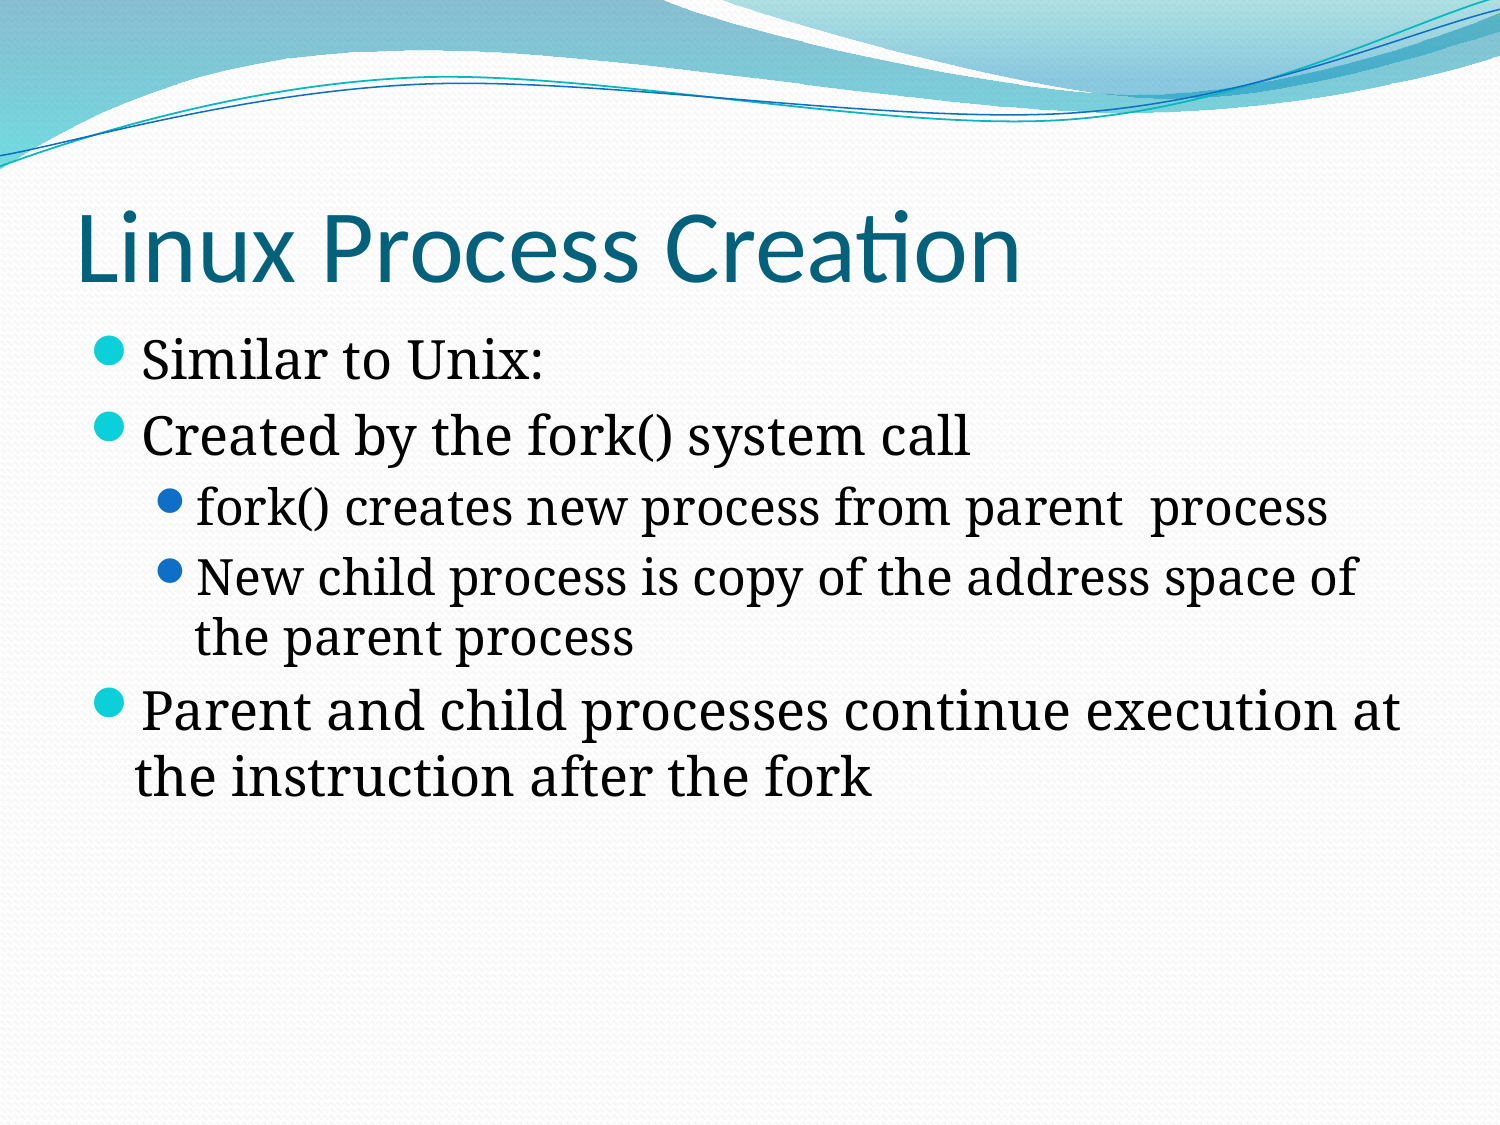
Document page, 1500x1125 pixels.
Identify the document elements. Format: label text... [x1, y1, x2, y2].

title Linux Process Creation [75, 115, 1425, 303]
list Similar to Unix: Created by the fork() system call fork() creates new process from parent process New child process is copy of the address space of the parent process Parent and child processes continue execution at the instruction after the fork [75, 317, 1425, 1038]
